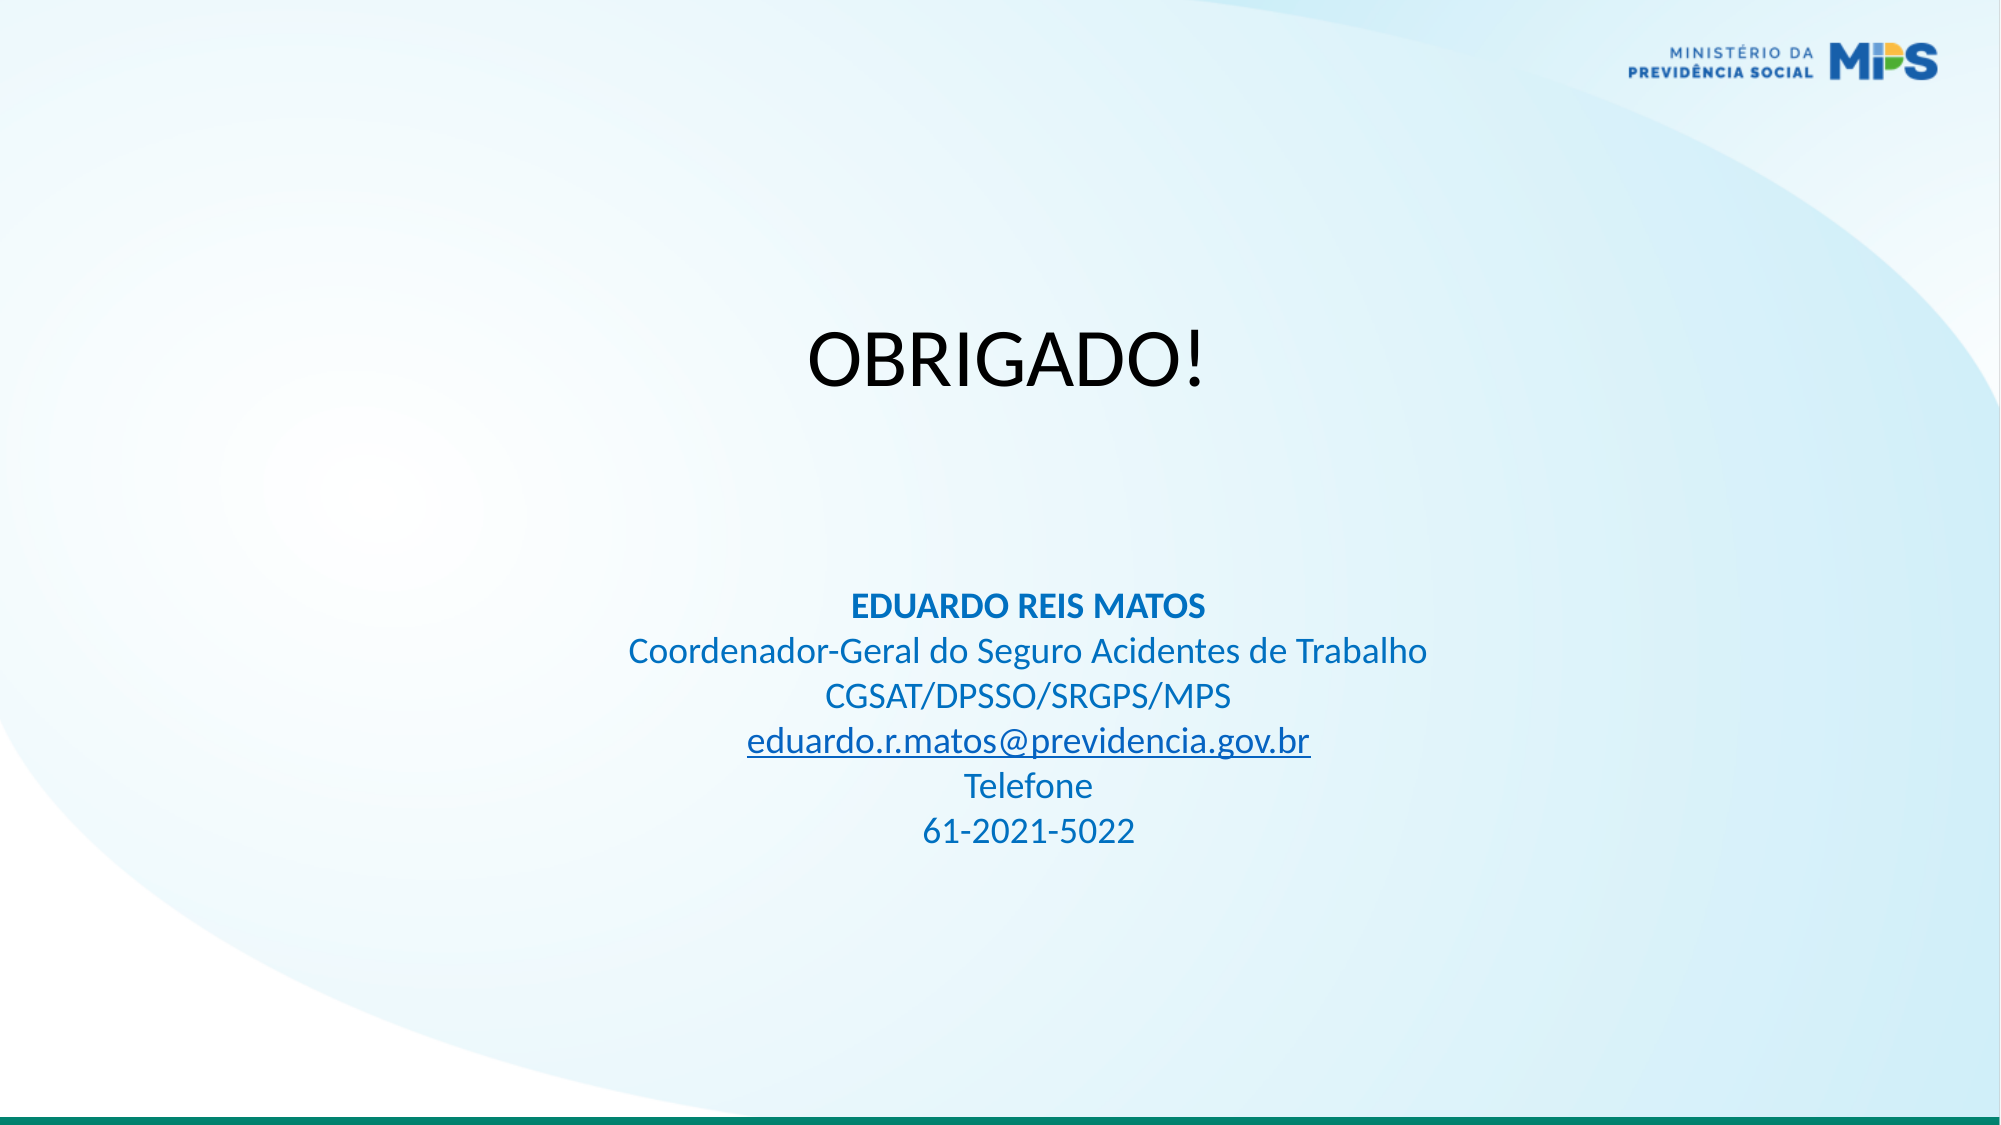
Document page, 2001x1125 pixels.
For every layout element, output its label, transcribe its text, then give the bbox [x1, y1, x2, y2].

text_box OBRIGADO! [133, 196, 1882, 711]
picture [0, 0, 2001, 1125]
text_box EDUARDO REIS MATOS Coordenador-Geral do Seguro Acidentes de Trabalho CGSAT/DPSSO/SRGPS/MPS eduardo.r.matos@previdencia.gov.br Telefone 61-2021-5022 [212, 373, 1845, 871]
